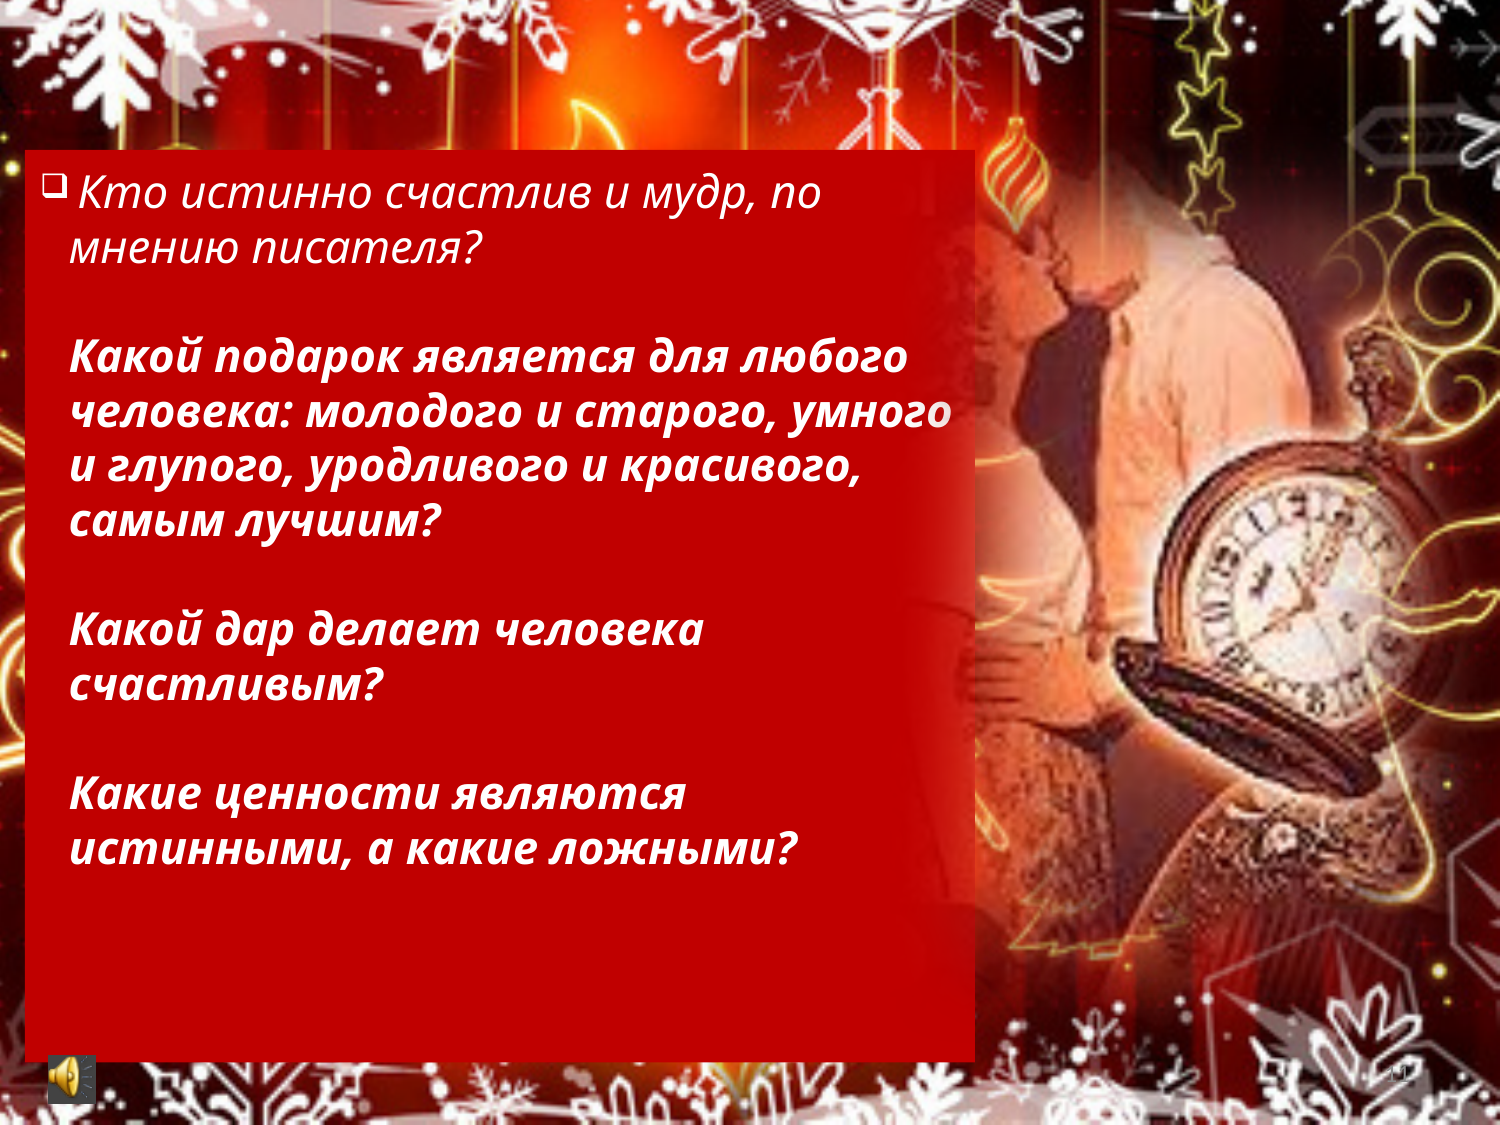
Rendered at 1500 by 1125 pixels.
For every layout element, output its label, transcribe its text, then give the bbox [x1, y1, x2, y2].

picture [0, 0, 1500, 1125]
slide_number 11 [1074, 1057, 1425, 1103]
title Кто истинно счастлив и мудр, по мнению писателя? Какой подарок является для любого человека: молодого и старого, умного и глупого, уродливого и красивого, самым лучшим? Какой дар делает человека счастливым? Какие ценности являются истинными, а какие ложными? [24, 149, 976, 1063]
